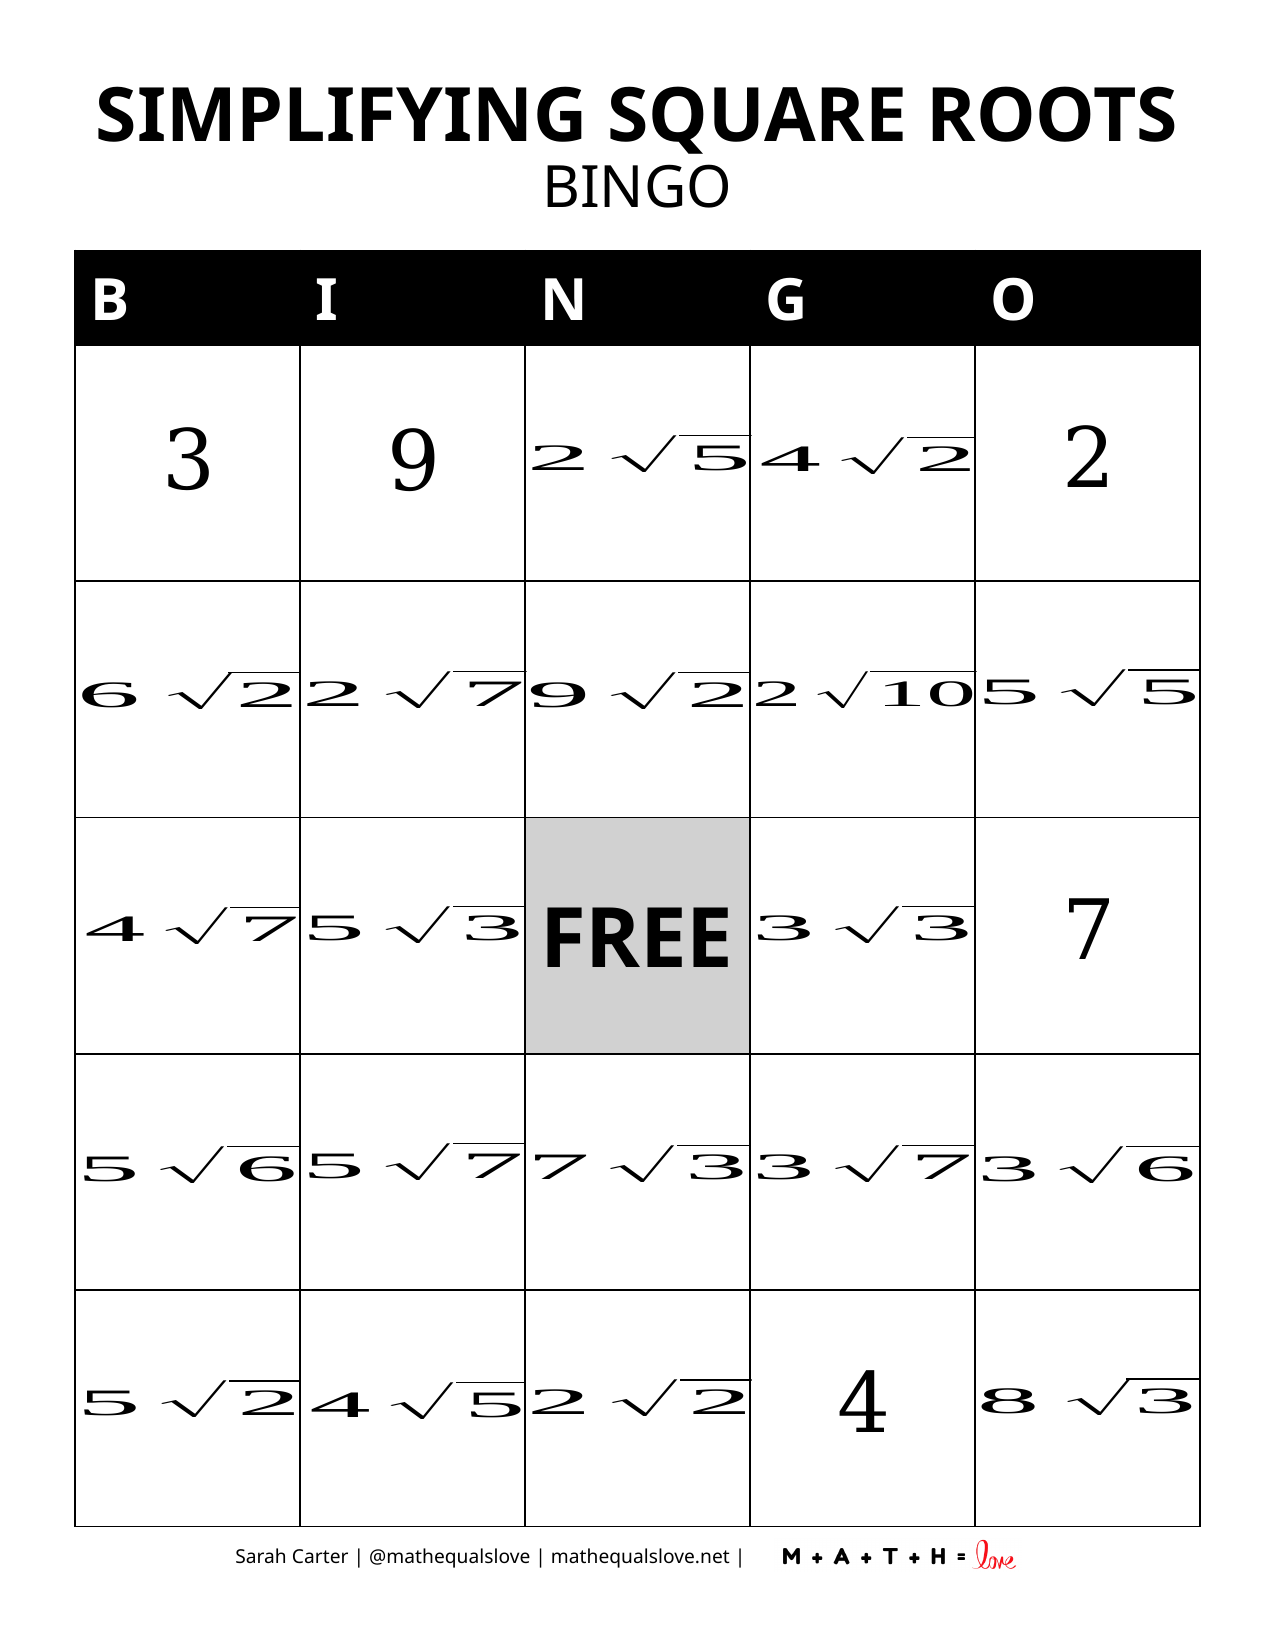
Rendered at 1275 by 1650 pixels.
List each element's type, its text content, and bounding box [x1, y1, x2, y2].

text_box 4 [750, 1375, 978, 1423]
table_cell [301, 582, 524, 817]
table_cell [751, 1423, 974, 1526]
table_cell FREE [526, 818, 749, 1053]
table_header N [526, 251, 749, 344]
text_box 7 [975, 902, 1203, 950]
table_cell [76, 346, 299, 432]
text_box 2 [975, 430, 1203, 478]
table_cell [76, 480, 299, 580]
table_header I [301, 251, 524, 344]
text_box 3 [75, 432, 303, 480]
table_cell [751, 1055, 974, 1289]
table_cell [976, 1291, 1199, 1526]
table_header G [751, 251, 974, 344]
table_cell [976, 1055, 1199, 1289]
table_cell [526, 1055, 749, 1289]
text_box SIMPLIFYING SQUARE ROOTS [74, 59, 1200, 165]
table_cell [76, 818, 299, 1053]
table_cell [751, 818, 974, 1053]
table_cell [301, 1055, 524, 1289]
table_cell [751, 346, 974, 580]
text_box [220, 1535, 1055, 1576]
table_cell [526, 346, 749, 580]
table_cell [76, 582, 299, 817]
table_cell [976, 582, 1199, 817]
table_cell [301, 1291, 524, 1526]
table_cell [301, 346, 524, 433]
table_cell [526, 582, 749, 817]
table_cell [301, 481, 524, 580]
table_cell [76, 1291, 299, 1526]
text_box 9 [300, 433, 528, 481]
table_cell [976, 478, 1199, 580]
table_header O [976, 251, 1199, 344]
table_cell [76, 1055, 299, 1289]
table_cell [526, 1291, 749, 1526]
table_cell [976, 950, 1199, 1053]
table_header B [76, 251, 299, 344]
table_cell [751, 582, 974, 817]
table_cell [301, 818, 524, 1053]
table_cell [976, 818, 1199, 902]
table_cell [976, 346, 1199, 430]
table_cell [751, 1291, 974, 1375]
text_box BINGO [74, 165, 1200, 226]
